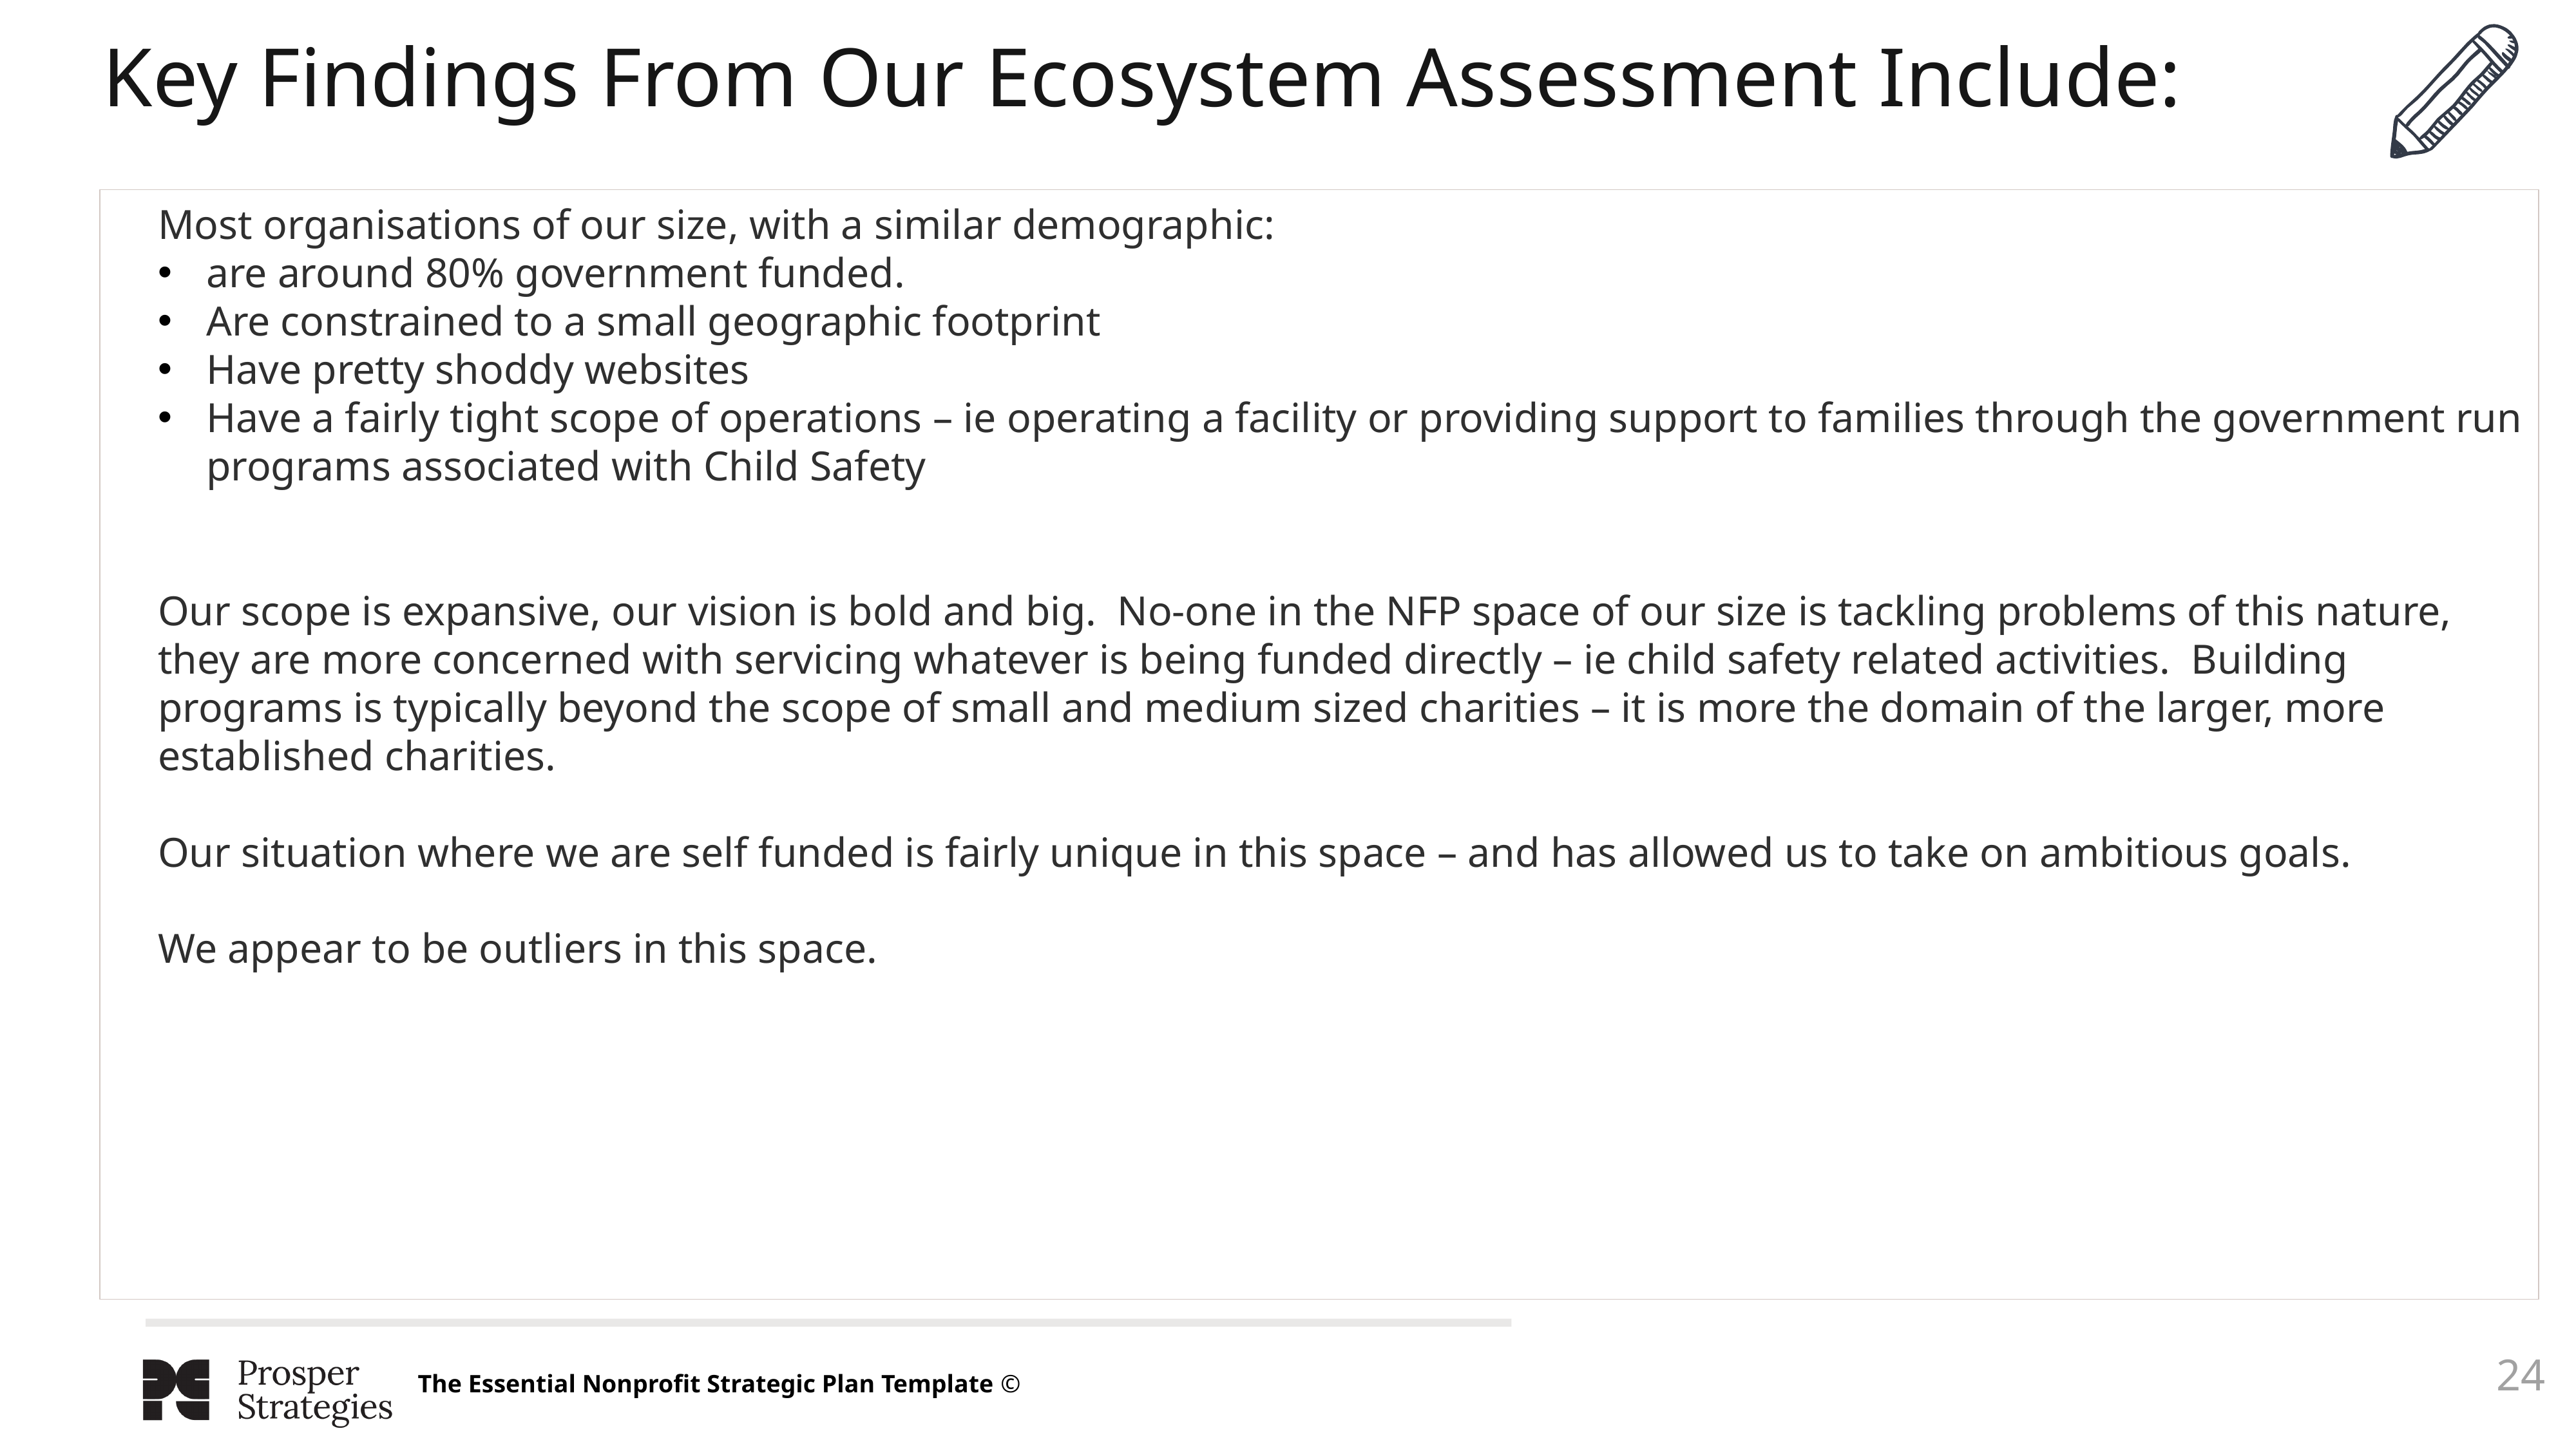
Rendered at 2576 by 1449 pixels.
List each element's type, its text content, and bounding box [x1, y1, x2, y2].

text_box [2390, 24, 2519, 159]
text_box Most organisations of our size, with a similar demographic: are around 80% government funded. Are constrained to a small geographic footprint Have pretty shoddy websites Have a fairly tight scope of operations – ie operating a facility or providing support to families through the government run programs associated with Child Safety Our scope is expansive, our vision is bold and big. No-one in the NFP space of our size is tackling problems of this nature, they are more concerned with servicing whatever is being funded directly – ie child safety related activities. Building programs is typically beyond the scope of small and medium sized charities – it is more the domain of the larger, more established charities. Our situation where we are self funded is fairly unique in this space – and has allowed us to take on ambitious goals. We appear to be outliers in this space. [100, 189, 2539, 1300]
subtitle Key Findings From Our Ecosystem Assessment Include: [93, 27, 2411, 205]
picture [122, 1343, 408, 1442]
slide_number ‹#› [2410, 1338, 2566, 1449]
